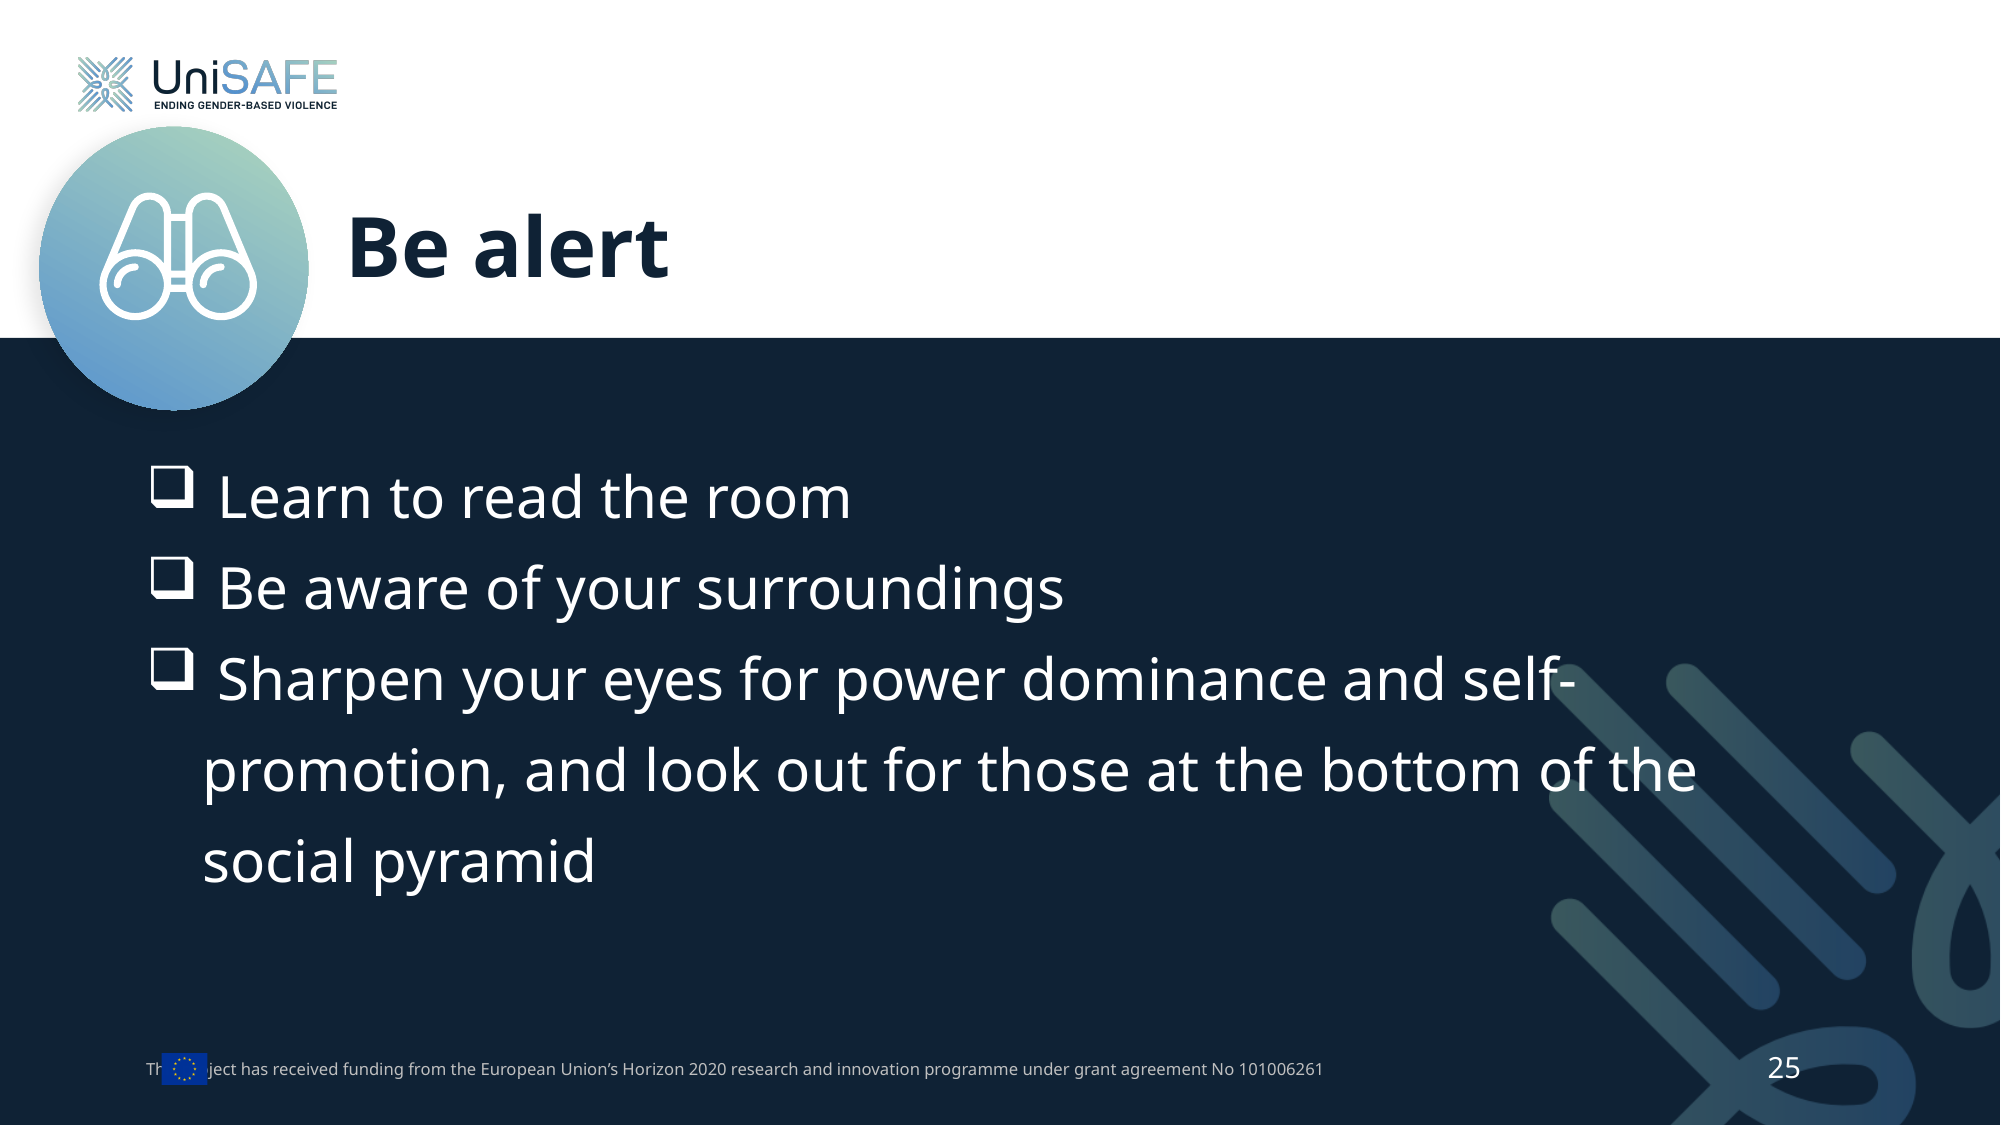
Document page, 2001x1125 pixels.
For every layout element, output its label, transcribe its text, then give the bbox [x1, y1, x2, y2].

title Be alert [345, 173, 2000, 302]
text_box [38, 125, 310, 412]
picture [78, 57, 337, 112]
text_box [99, 192, 257, 321]
text_box Learn to read the room Be aware of your surroundings Sharpen your eyes for power dominance and self-promotion, and look out for those at the bottom of the social pyramid [146, 431, 1743, 902]
